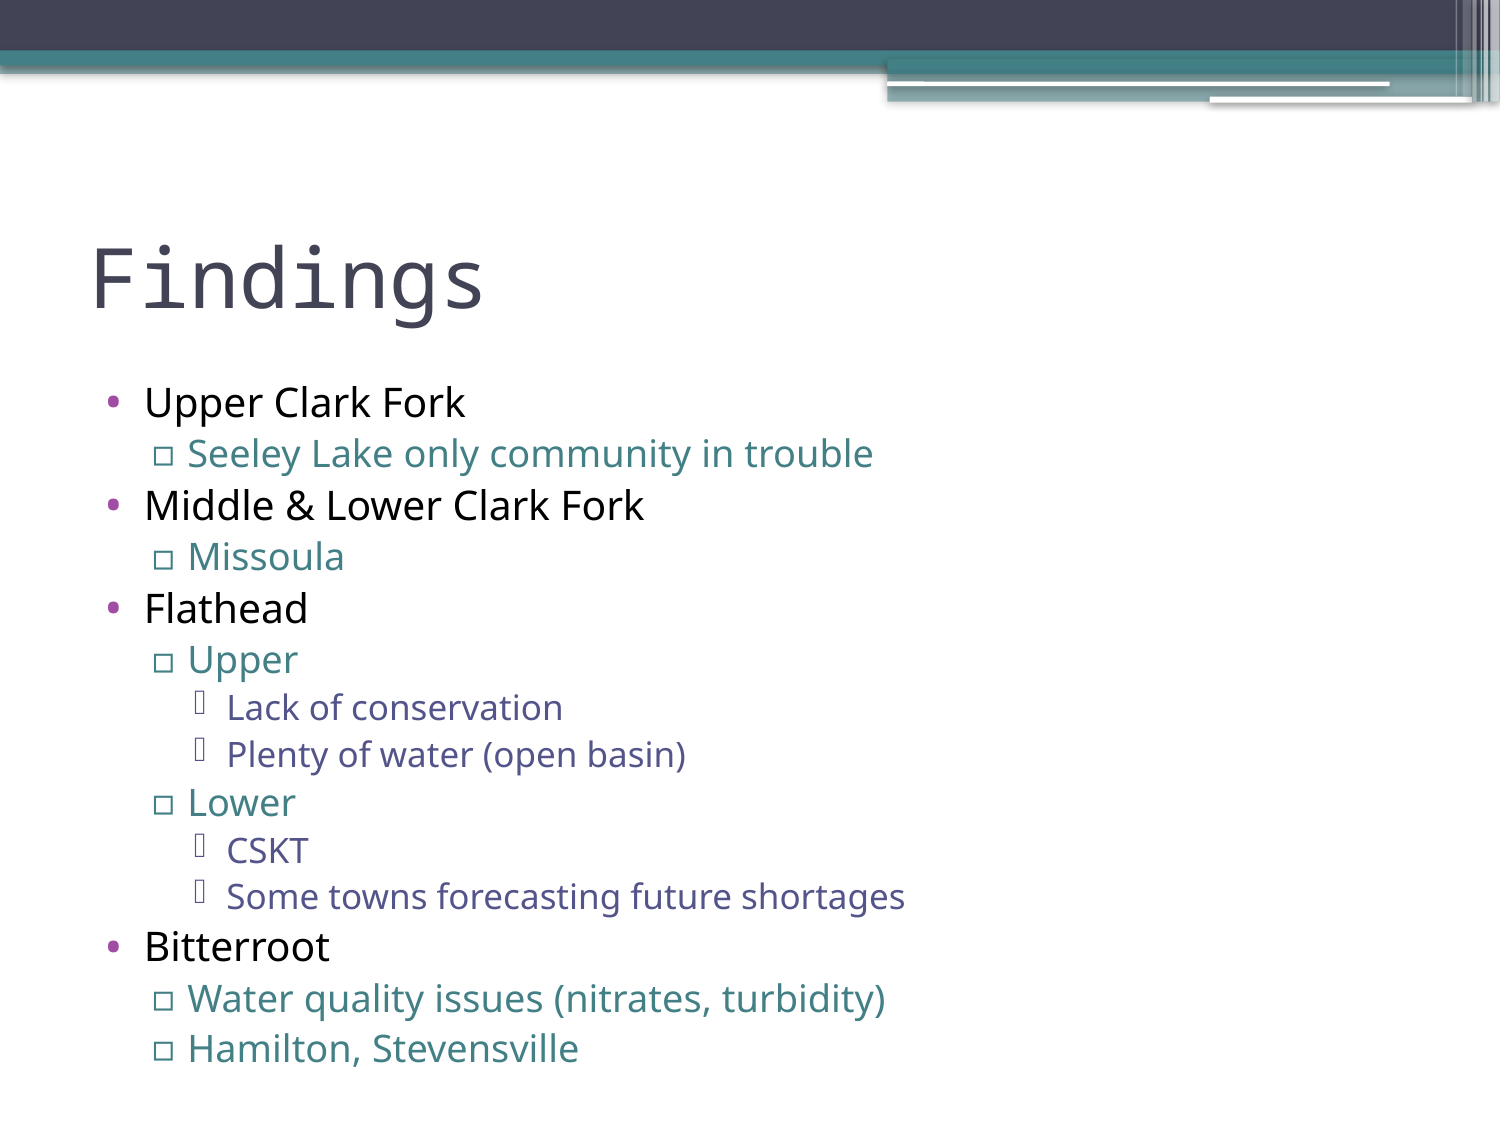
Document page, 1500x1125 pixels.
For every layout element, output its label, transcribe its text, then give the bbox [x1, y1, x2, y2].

title Findings [75, 187, 1425, 363]
list Upper Clark Fork Seeley Lake only community in trouble Middle & Lower Clark Fork Missoula Flathead Upper Lack of conservation Plenty of water (open basin) Lower CSKT Some towns forecasting future shortages Bitterroot Water quality issues (nitrates, turbidity) Hamilton, Stevensville [75, 368, 1425, 1079]
